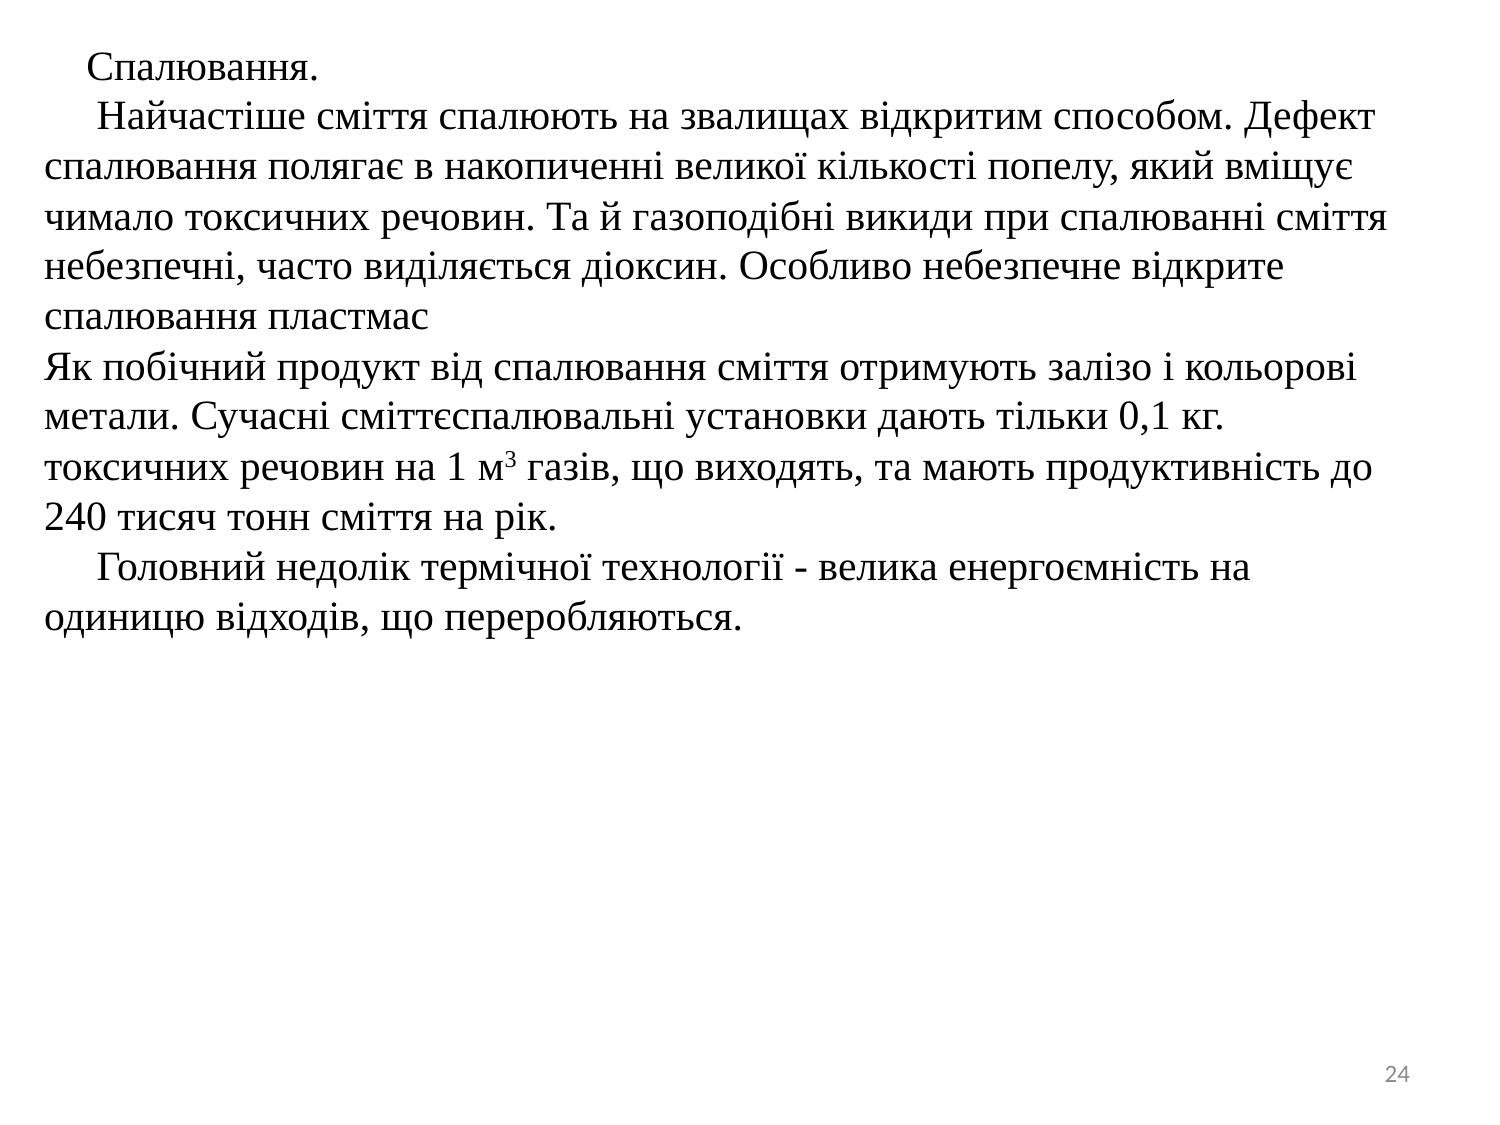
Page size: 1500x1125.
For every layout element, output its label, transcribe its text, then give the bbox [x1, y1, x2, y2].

text_box Спалювання. Найчастіше сміття спалюють на звалищах відкритим способом. Дефект спалювання полягає в накопиченні великої кількості попелу, який вміщує чимало токсичних речовин. Та й газоподібні викиди при спалюванні сміття небезпечні, часто виділяється діоксин. Особливо небезпечне відкрите спалювання пластмас Як побічний продукт від спалювання сміття отримують залізо і кольорові метали. Сучасні сміттєспалювальні установки дають тільки 0,1 кг. токсичних речовин на 1 м3 газів, що виходять, та мають продуктивність до 240 тисяч тонн сміття на рік. Головний недолік термічної технології - велика енергоємність на одиницю відходів, що переробляються. [29, 30, 1436, 646]
slide_number 24 [1074, 1042, 1425, 1103]
